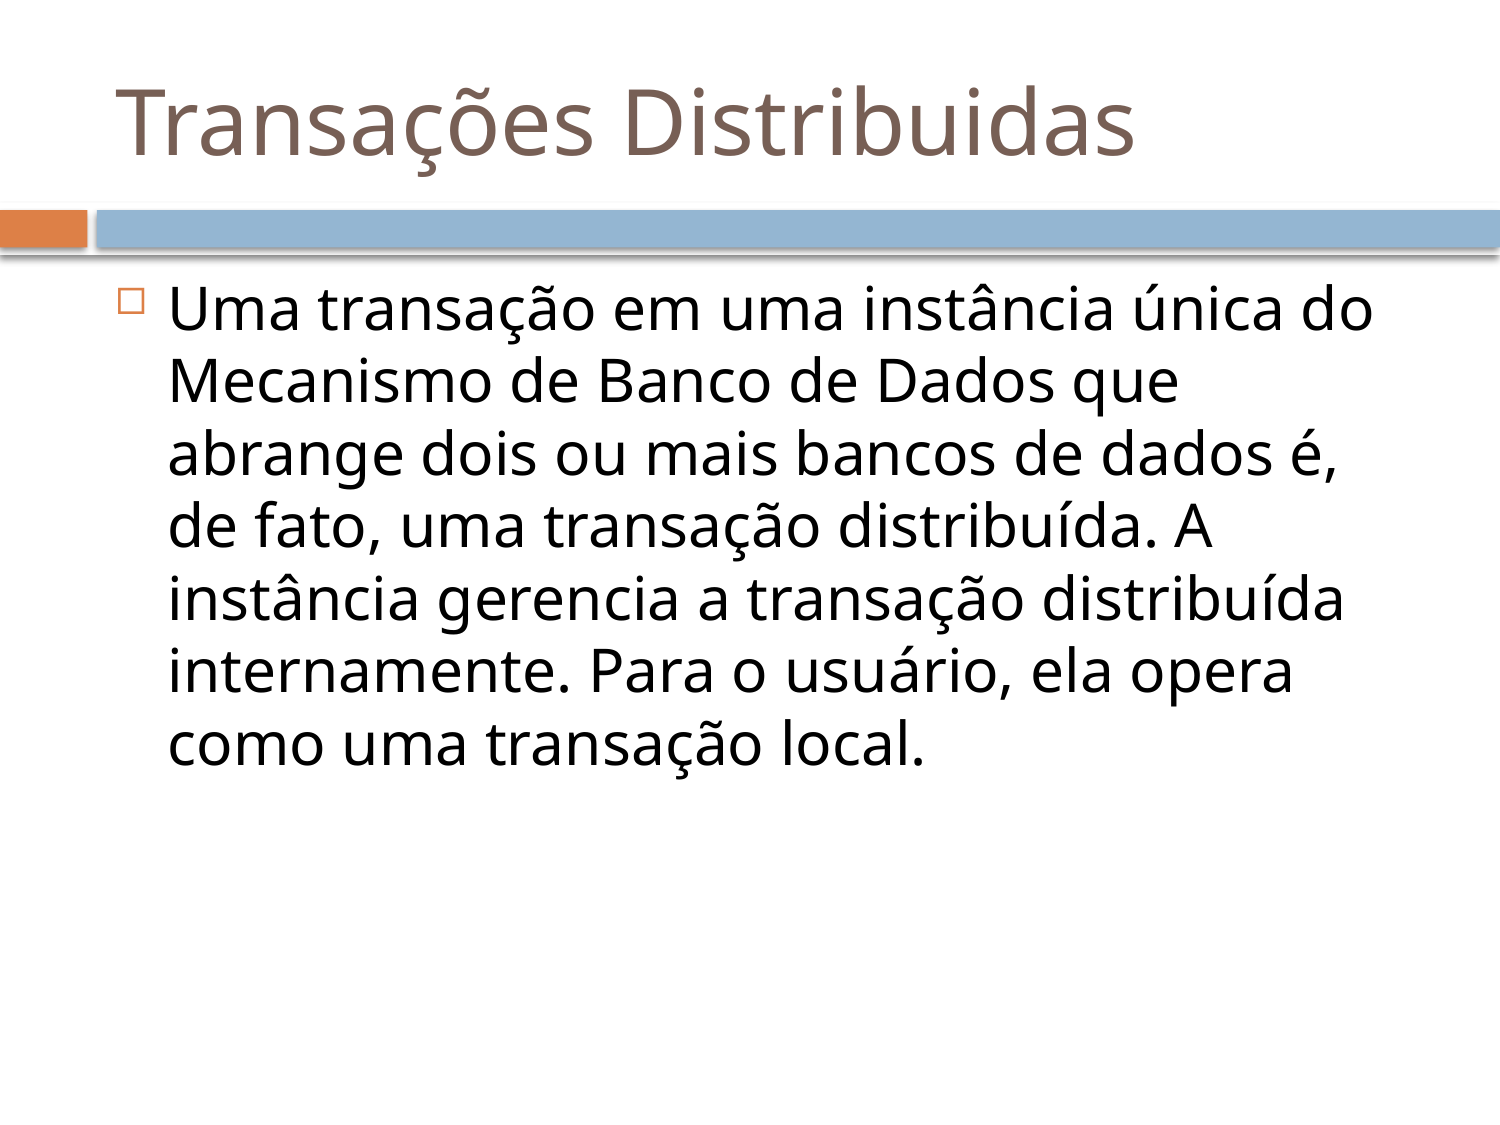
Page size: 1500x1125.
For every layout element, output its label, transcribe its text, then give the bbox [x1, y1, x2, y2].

title Transações Distribuidas [100, 37, 1438, 200]
list Uma transação em uma instância única do Mecanismo de Banco de Dados que abrange dois ou mais bancos de dados é, de fato, uma transação distribuída. A instância gerencia a transação distribuída internamente. Para o usuário, ela opera como uma transação local. [100, 262, 1438, 1000]
